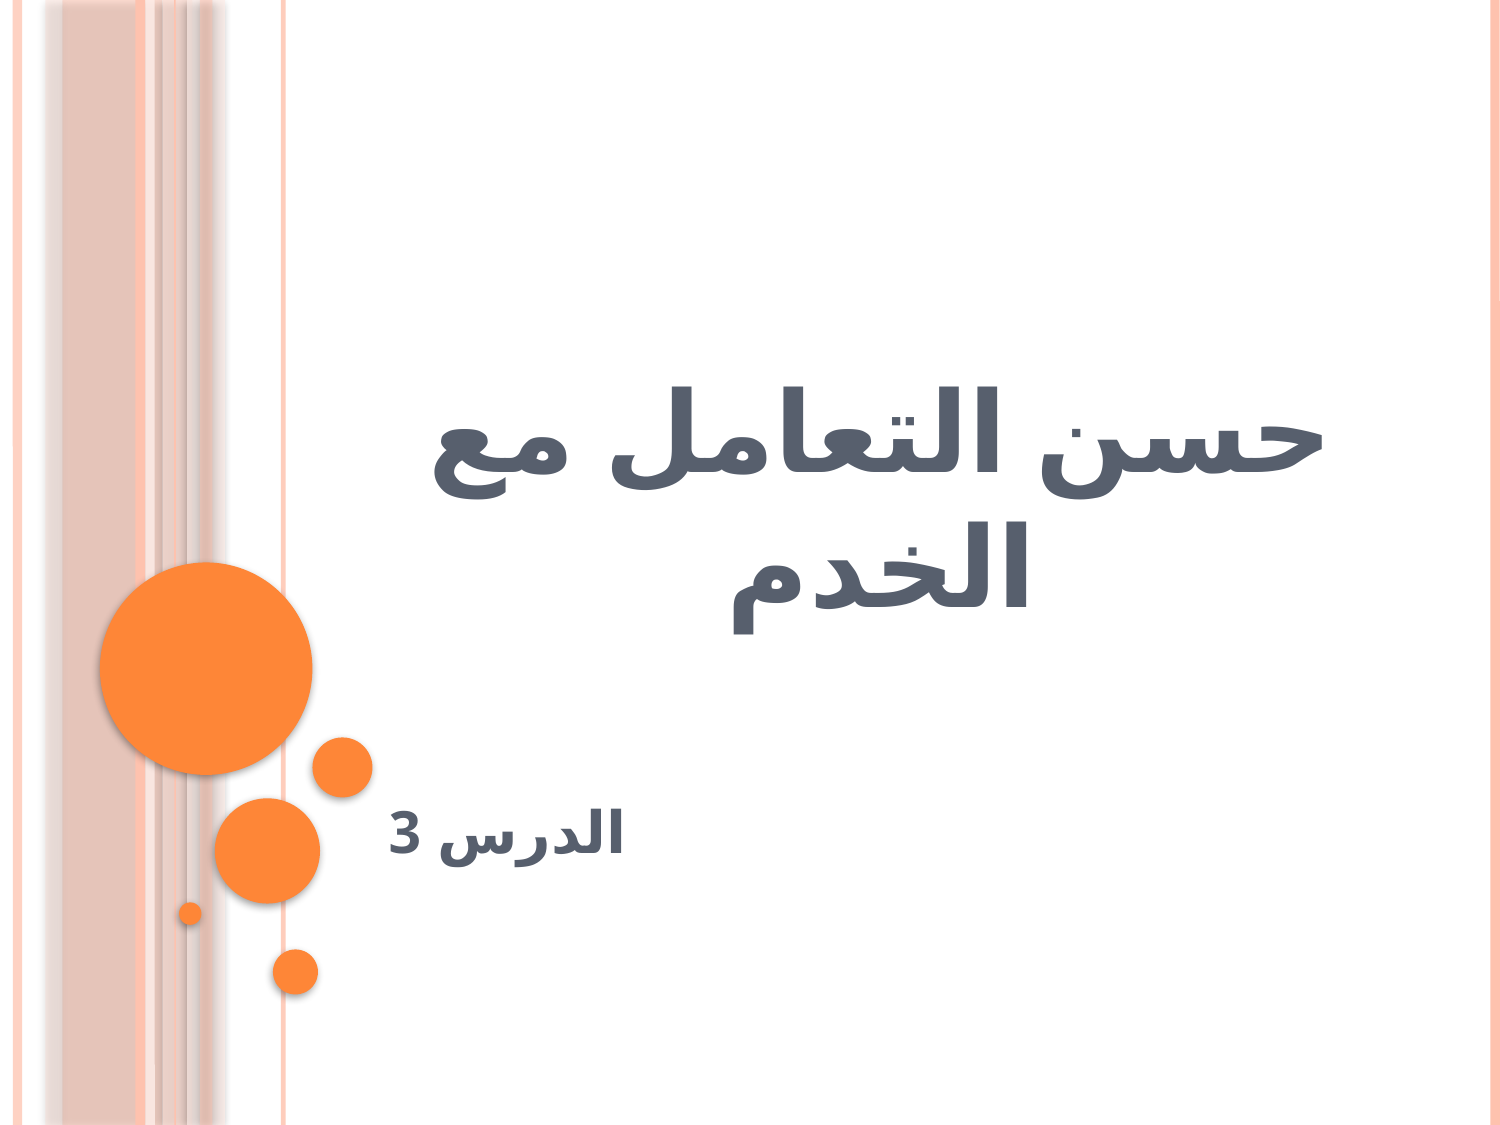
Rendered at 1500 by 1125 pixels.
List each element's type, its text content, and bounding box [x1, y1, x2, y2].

subtitle الدرس 3 [375, 787, 1388, 1046]
title حسن التعامل مع الخدم [375, 350, 1388, 638]
